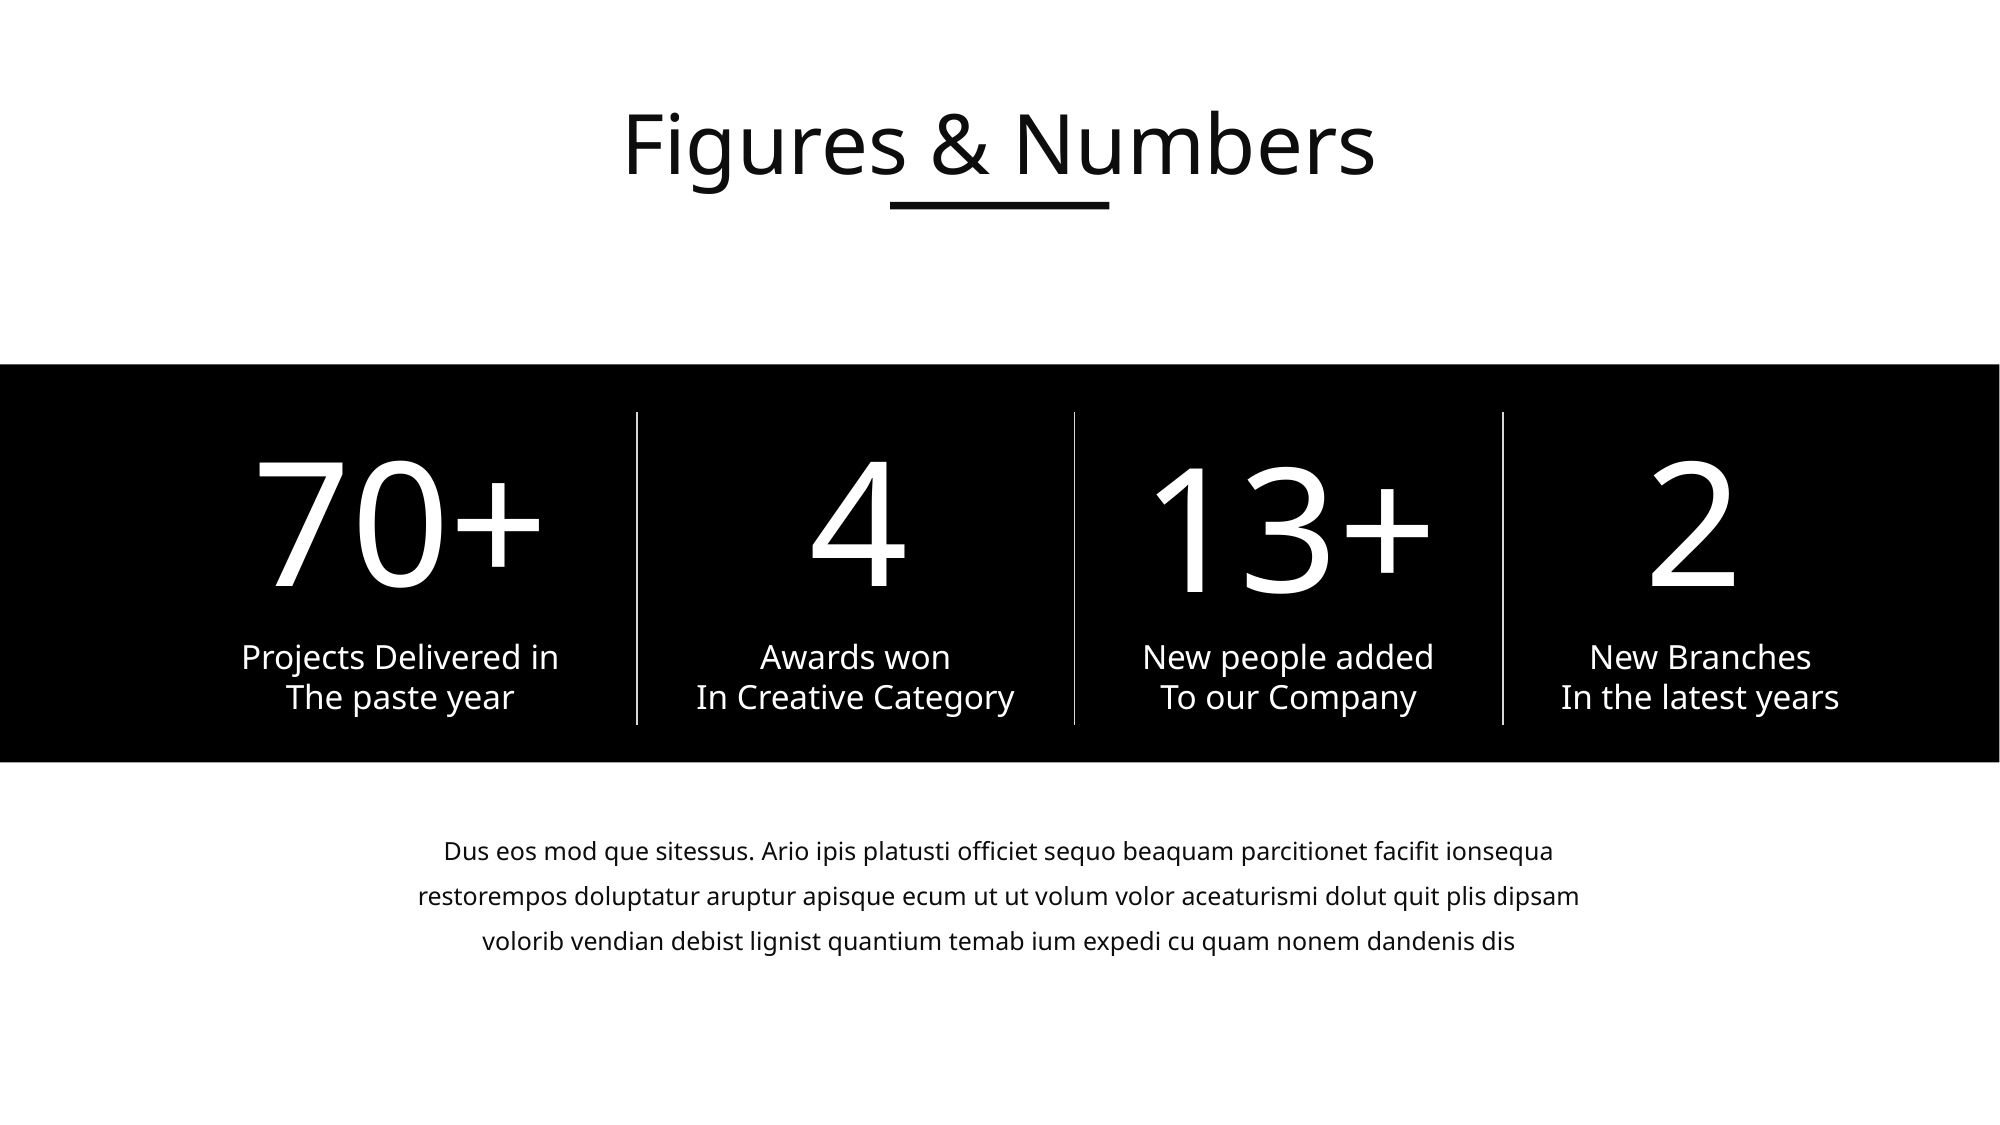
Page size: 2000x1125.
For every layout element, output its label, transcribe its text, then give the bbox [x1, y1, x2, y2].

text_box New people added To our Company [1079, 628, 1498, 724]
text_box Projects Delivered in The paste year [150, 628, 632, 724]
text_box Dus eos mod que sitessus. Ario ipis platusti officiet sequo beaquam parcitionet facifit ionsequa restorempos doluptatur aruptur apisque ecum ut ut volum volor aceaturismi dolut quit plis dipsam volorib vendian debist lignist quantium temab ium expedi cu quam nonem dandenis dis [389, 813, 1611, 951]
text_box Awards won In Creative Category [641, 628, 1070, 724]
text_box 13+ [1137, 411, 1442, 628]
text_box Figures & Numbers [0, 96, 2000, 187]
text_box 2 [1640, 406, 1748, 628]
text_box [888, 200, 1111, 211]
text_box 4 [805, 406, 913, 628]
text_box [0, 362, 2000, 764]
text_box New Branches In the latest years [1552, 628, 1850, 724]
text_box 70+ [248, 406, 553, 628]
